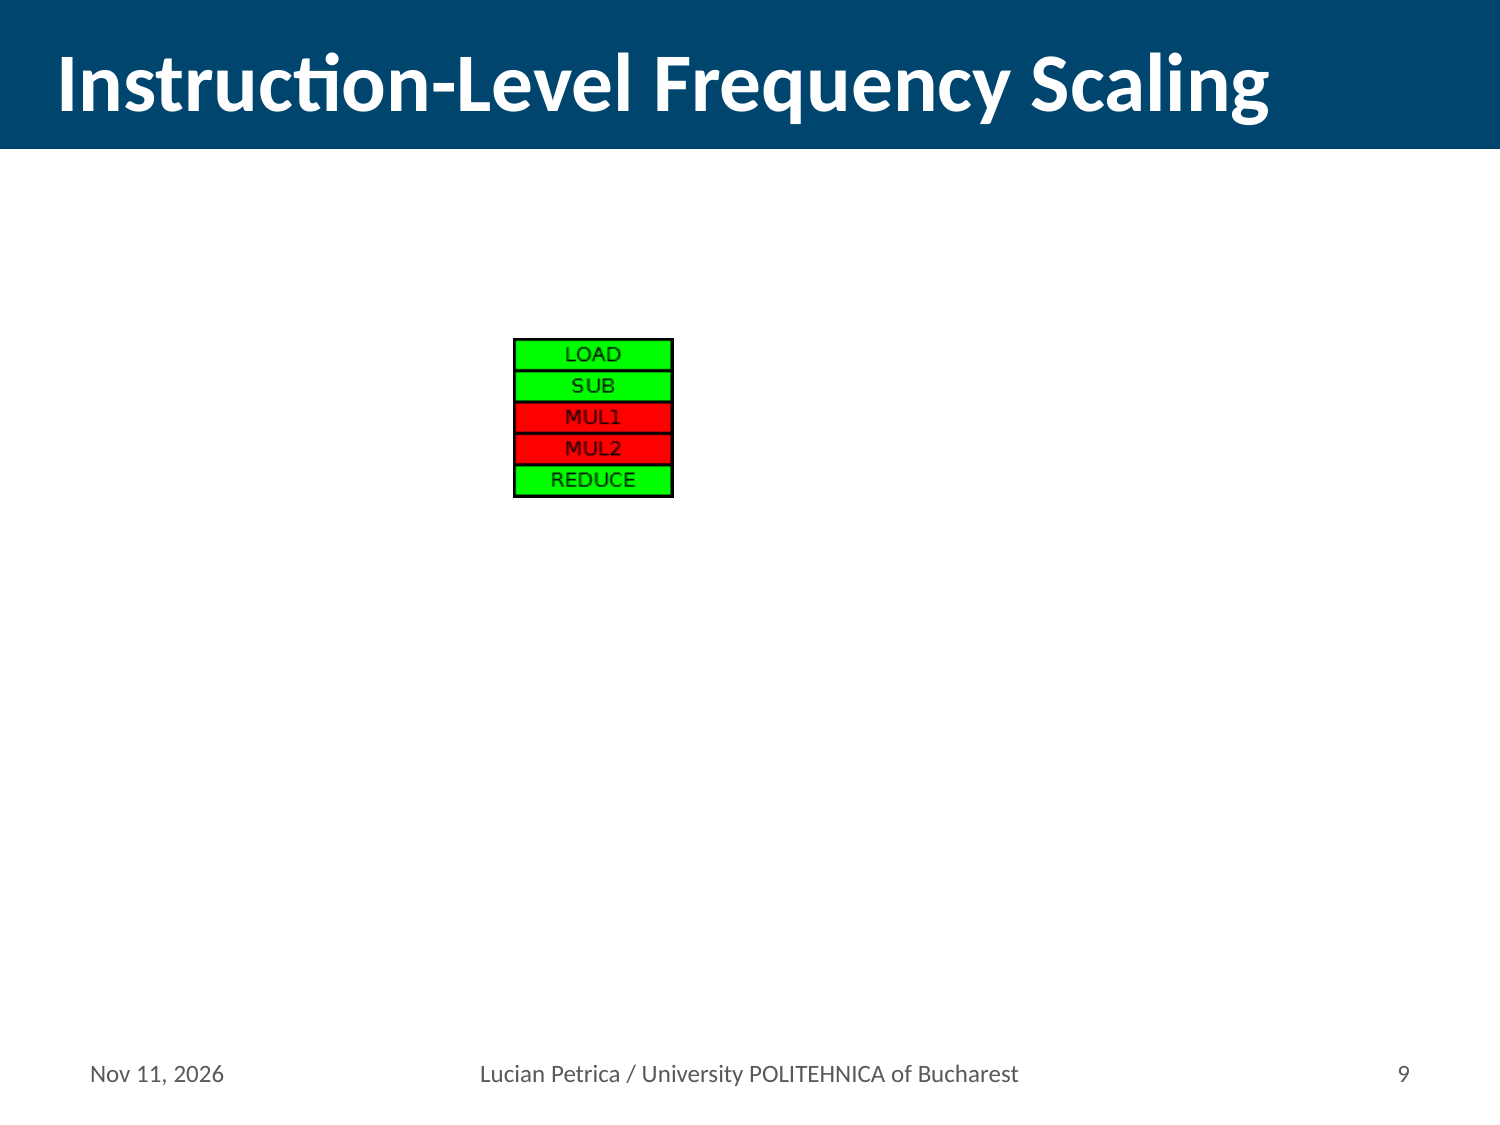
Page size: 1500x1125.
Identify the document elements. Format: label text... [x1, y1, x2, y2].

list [513, 337, 674, 498]
title Instruction-Level Frequency Scaling [41, 15, 1459, 142]
slide_number 8 [1246, 1042, 1425, 1103]
slide_number 11-Mar-15 [75, 1042, 254, 1103]
footer Lucian Petrica / University POLITEHNICA of Bucharest [277, 1042, 1223, 1103]
